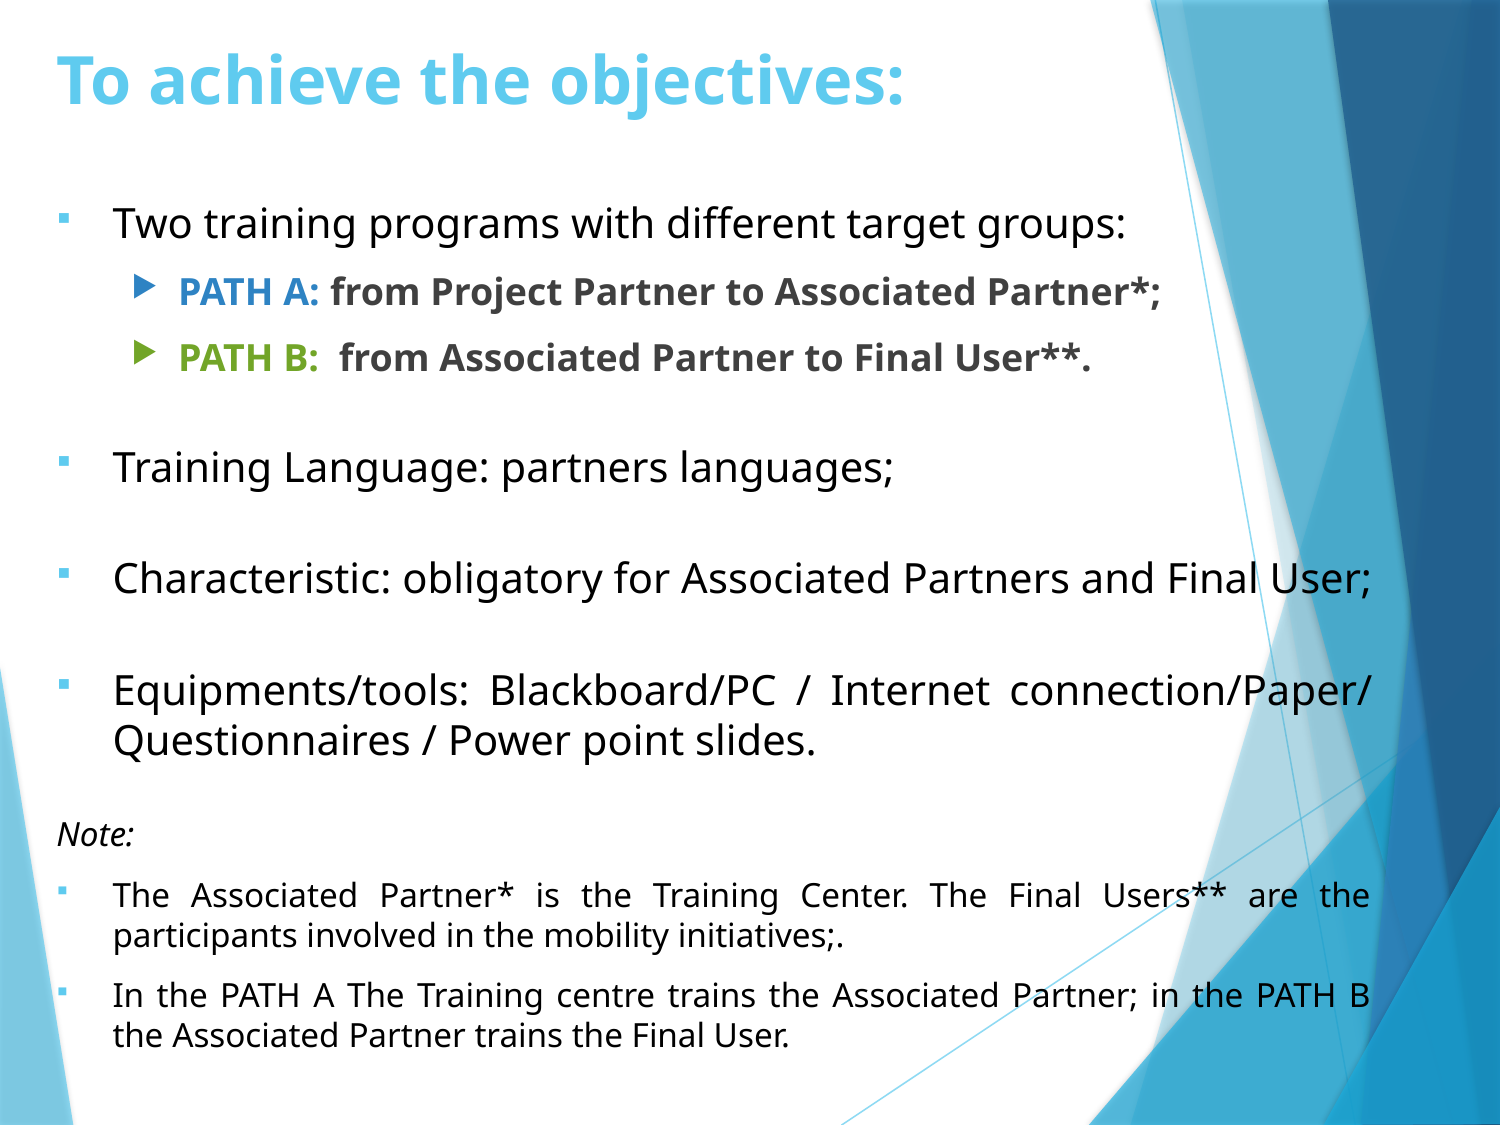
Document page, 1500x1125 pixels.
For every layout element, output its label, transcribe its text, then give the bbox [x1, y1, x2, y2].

text_box Two training programs with different target groups: PATH A: from Project Partner to Associated Partner*; PATH B: from Associated Partner to Final User**. Training Language: partners languages; Characteristic: obligatory for Associated Partners and Final User; Equipments/tools: Blackboard/PC / Internet connection/Paper/ Questionnaires / Power point slides. Note: The Associated Partner* is the Training Center. The Final Users** are the participants involved in the mobility initiatives;. In the PATH A The Training centre trains the Associated Partner; in the PATH B the Associated Partner trains the Final User. [41, 148, 1388, 1083]
text_box To achieve the objectives: [41, 30, 1117, 114]
